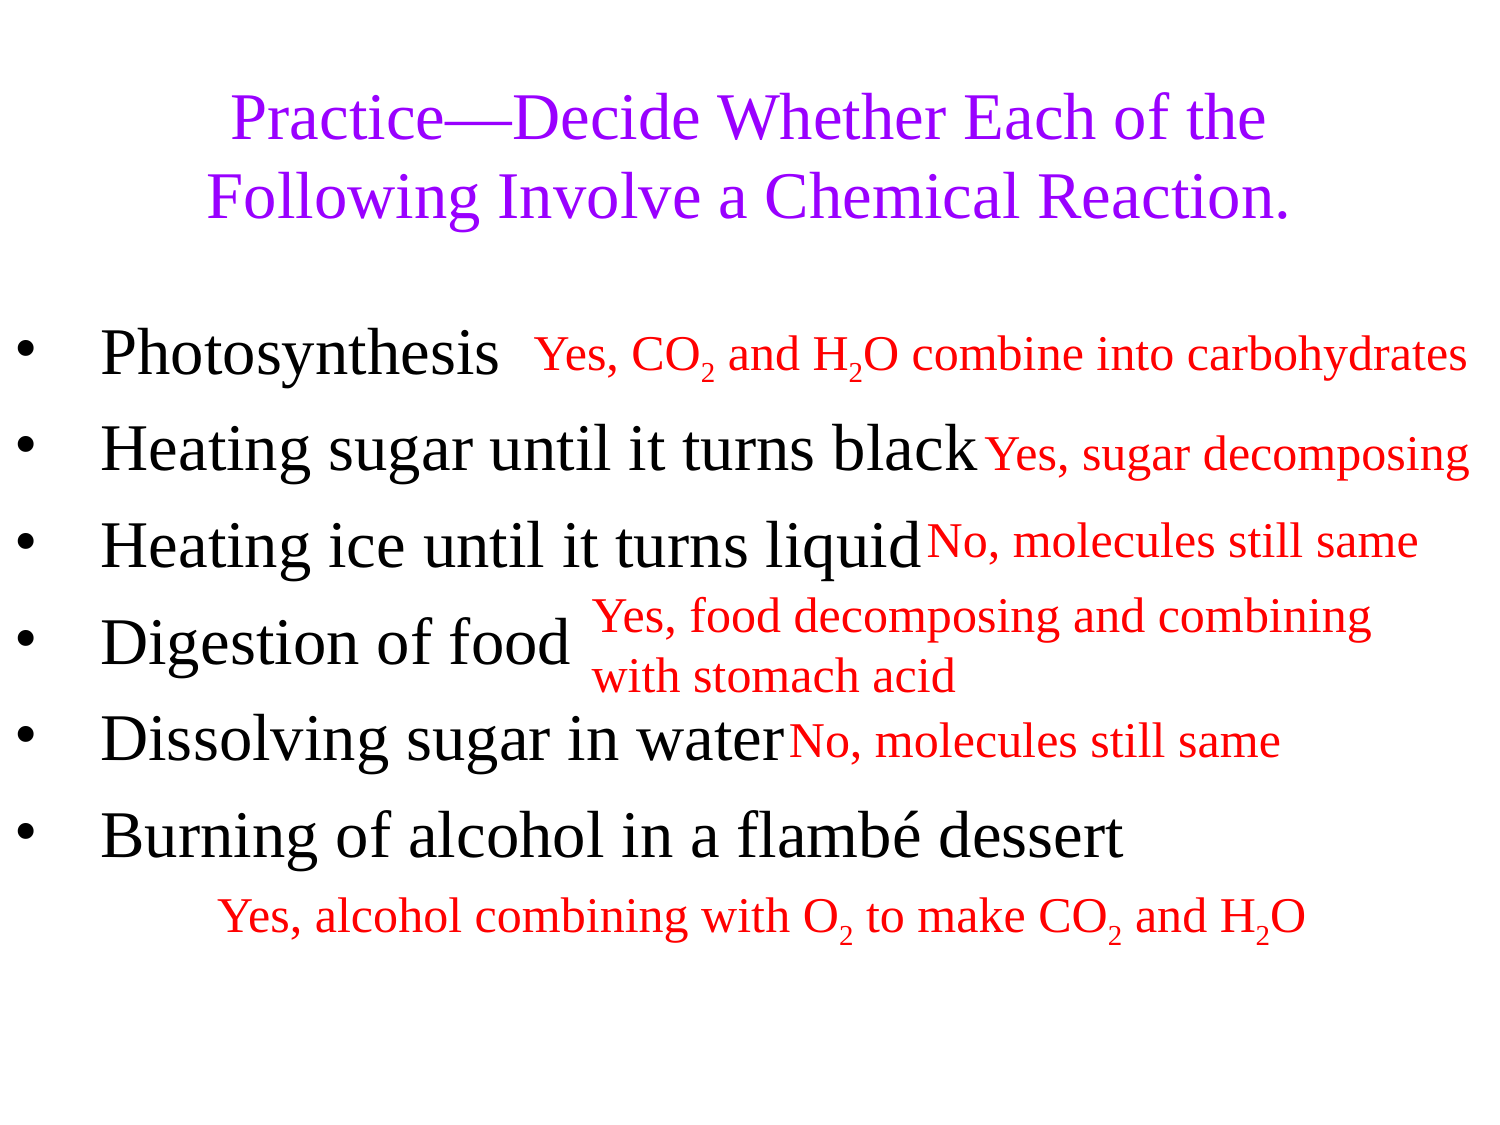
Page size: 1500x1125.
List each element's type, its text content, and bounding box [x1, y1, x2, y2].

text_box Photosynthesis Heating sugar until it turns black Heating ice until it turns liquid Digestion of food Dissolving sugar in water Burning of alcohol in a flambé dessert [0, 299, 1216, 879]
text_box No, molecules still same [774, 699, 1310, 776]
text_box Yes, CO2 and H2O combine into carbohydrates [519, 312, 1496, 397]
text_box Practice—Decide Whether Each of the Following Involve a Chemical Reaction. [112, 58, 1388, 247]
text_box Yes, food decomposing and combining with stomach acid [576, 574, 1388, 711]
text_box Yes, sugar decomposing [969, 412, 1486, 488]
text_box Yes, alcohol combining with O2 to make CO2 and H2O [202, 874, 1322, 959]
text_box No, molecules still same [911, 499, 1447, 576]
